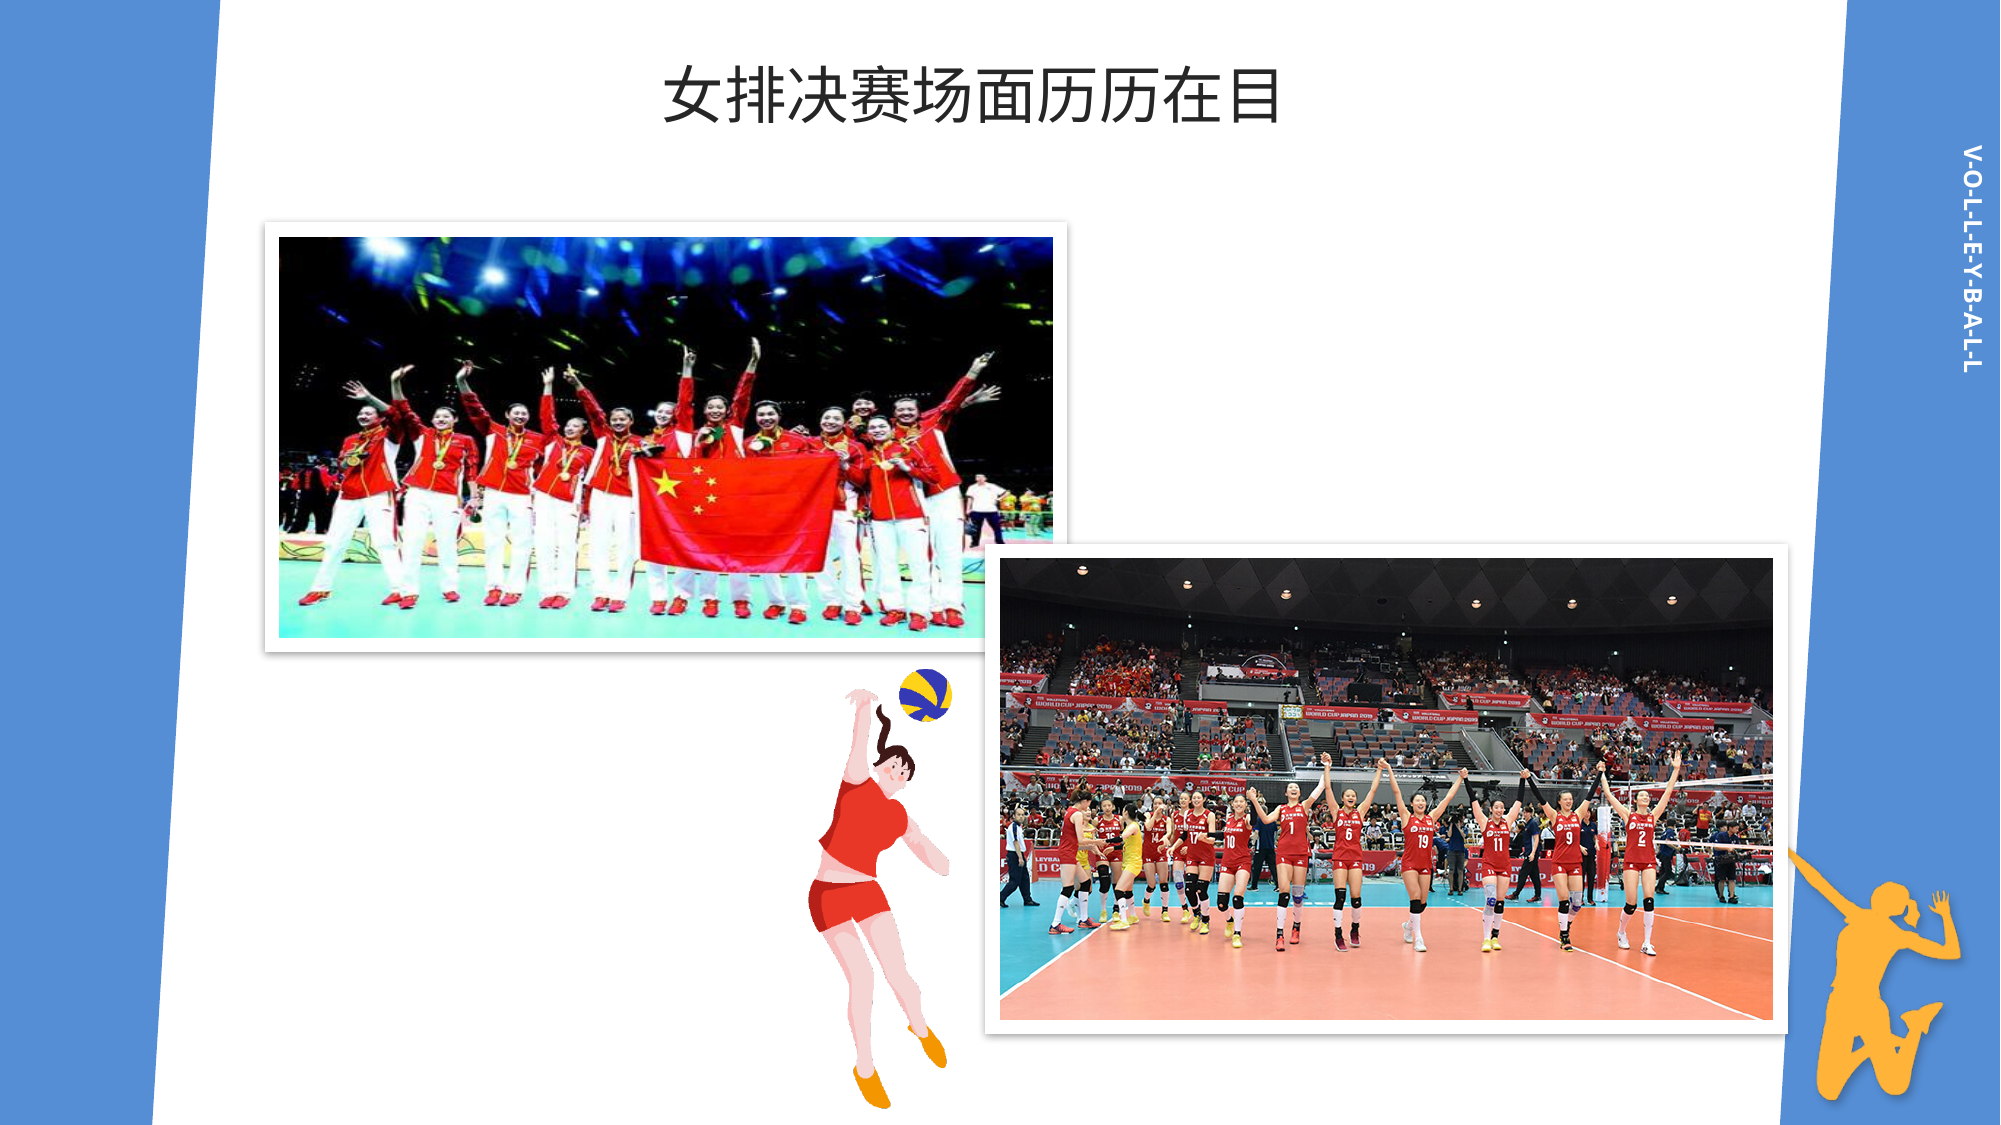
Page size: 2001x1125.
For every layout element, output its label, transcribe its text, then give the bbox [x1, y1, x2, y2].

title 女排决赛场面历历在目 [618, 0, 1488, 188]
picture [279, 236, 1774, 1120]
picture [1696, 758, 2000, 1125]
